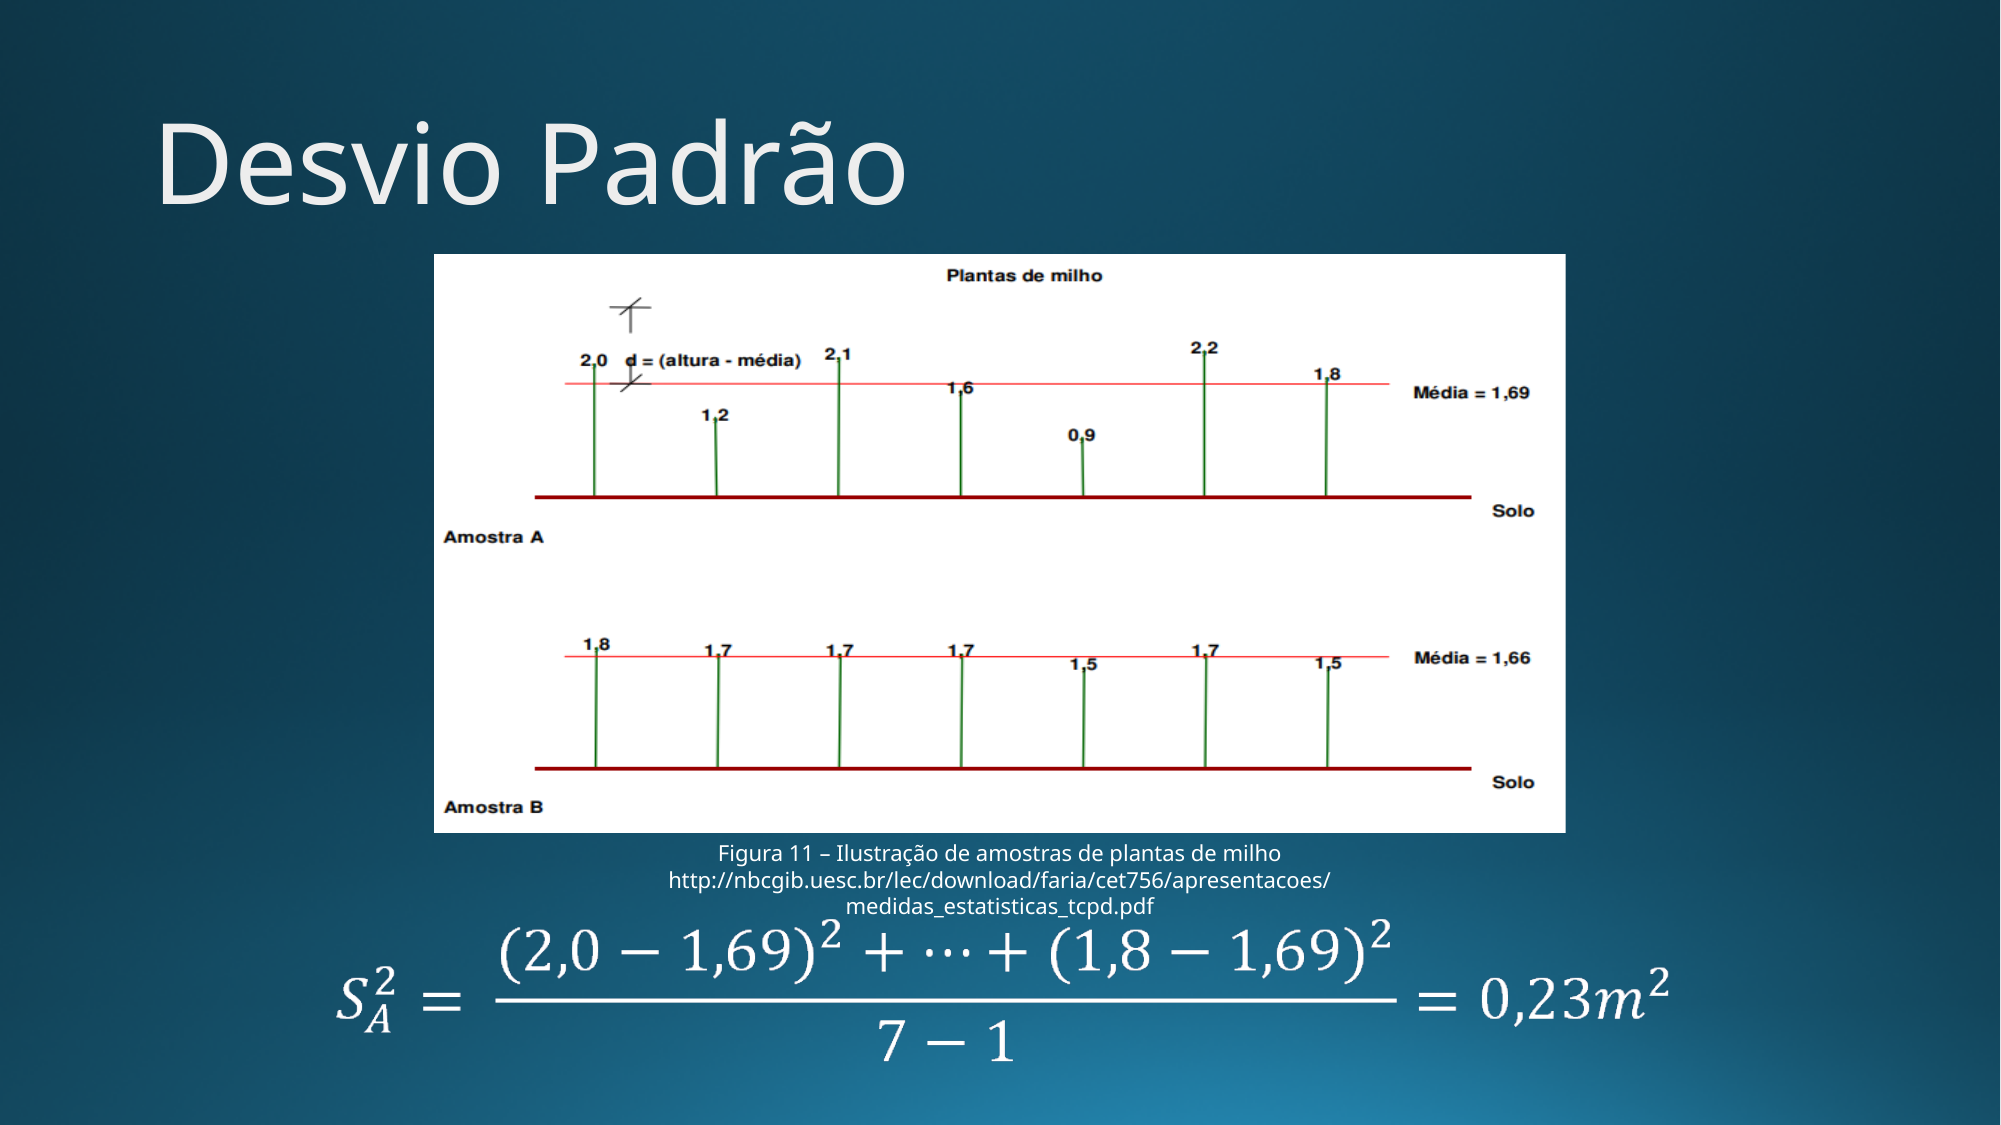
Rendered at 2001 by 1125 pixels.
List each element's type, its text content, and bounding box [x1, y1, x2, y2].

text_box Desvio Padrão [137, 59, 1863, 278]
text_box Figura 11 – Ilustração de amostras de plantas de milho http://nbcgib.uesc.br/lec/download/faria/cet756/apresentacoes/medidas_estatisticas_tcpd.pdf [538, 840, 1462, 901]
picture [0, 0, 2001, 1125]
